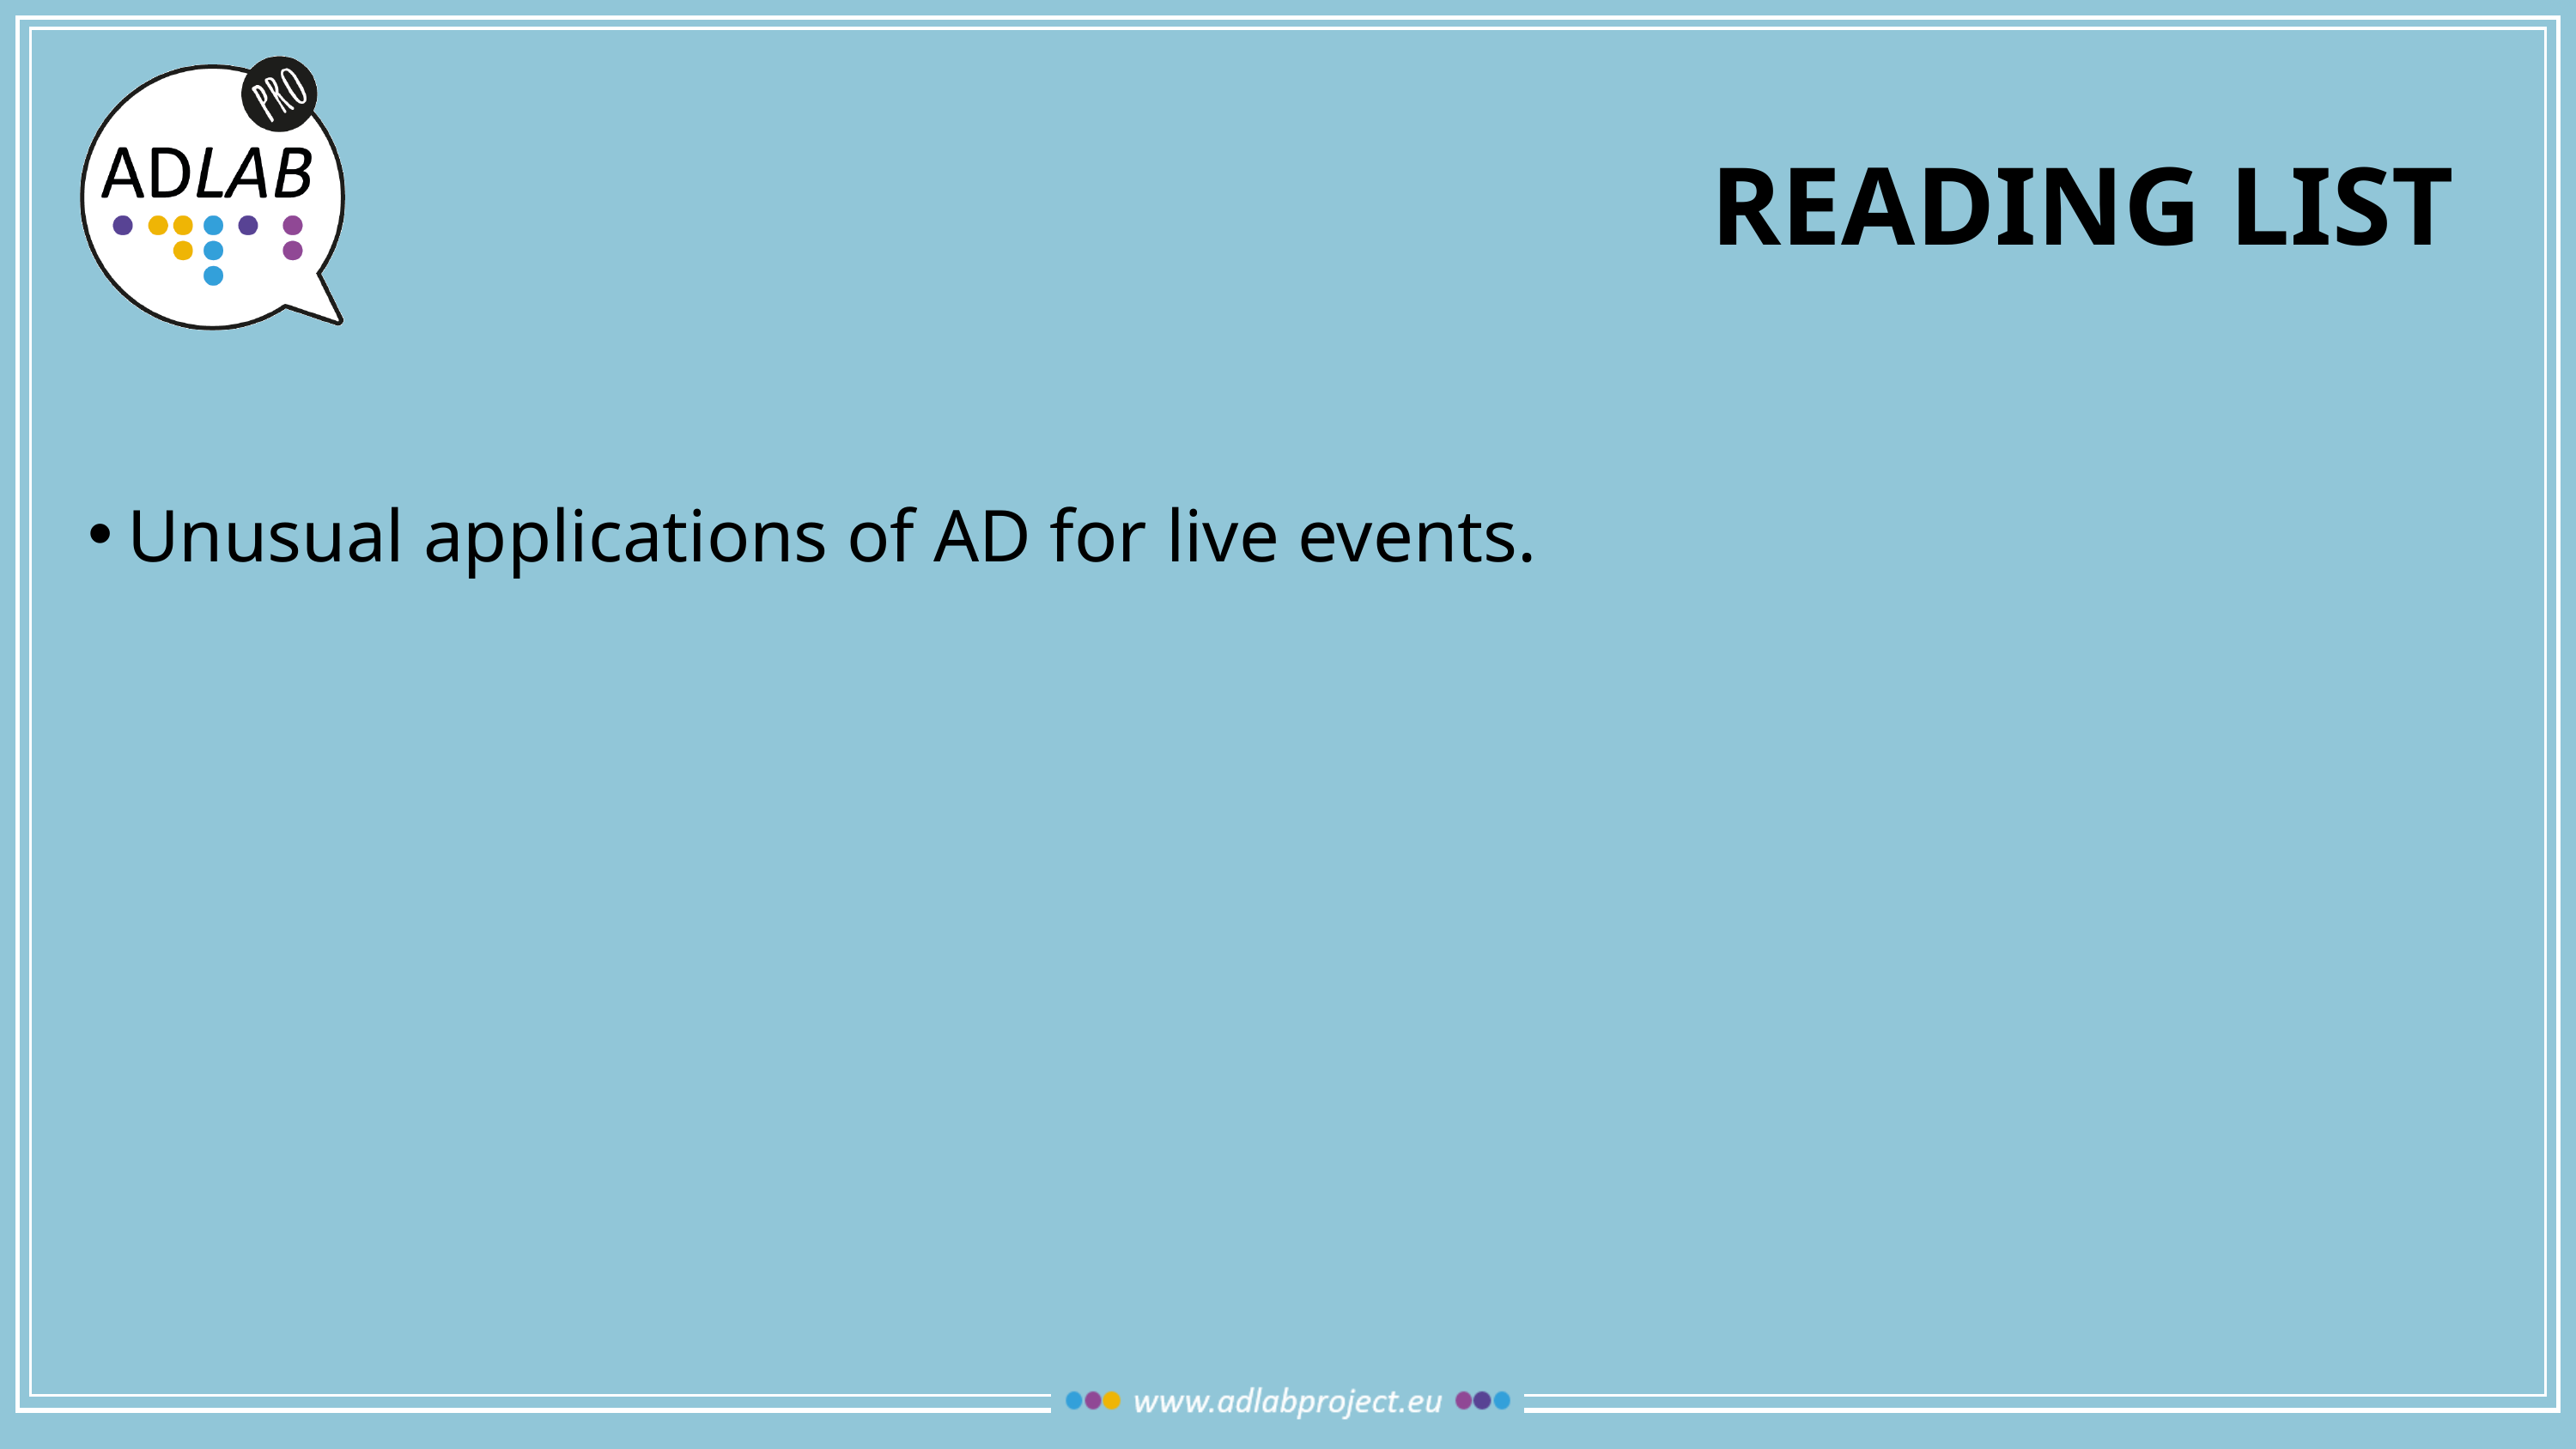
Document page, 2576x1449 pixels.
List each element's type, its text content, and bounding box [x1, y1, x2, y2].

picture [1051, 1378, 1524, 1429]
list Unusual applications of AD for live events. [75, 440, 2501, 1122]
picture [72, 49, 353, 330]
title READING LIST [384, 70, 2467, 351]
